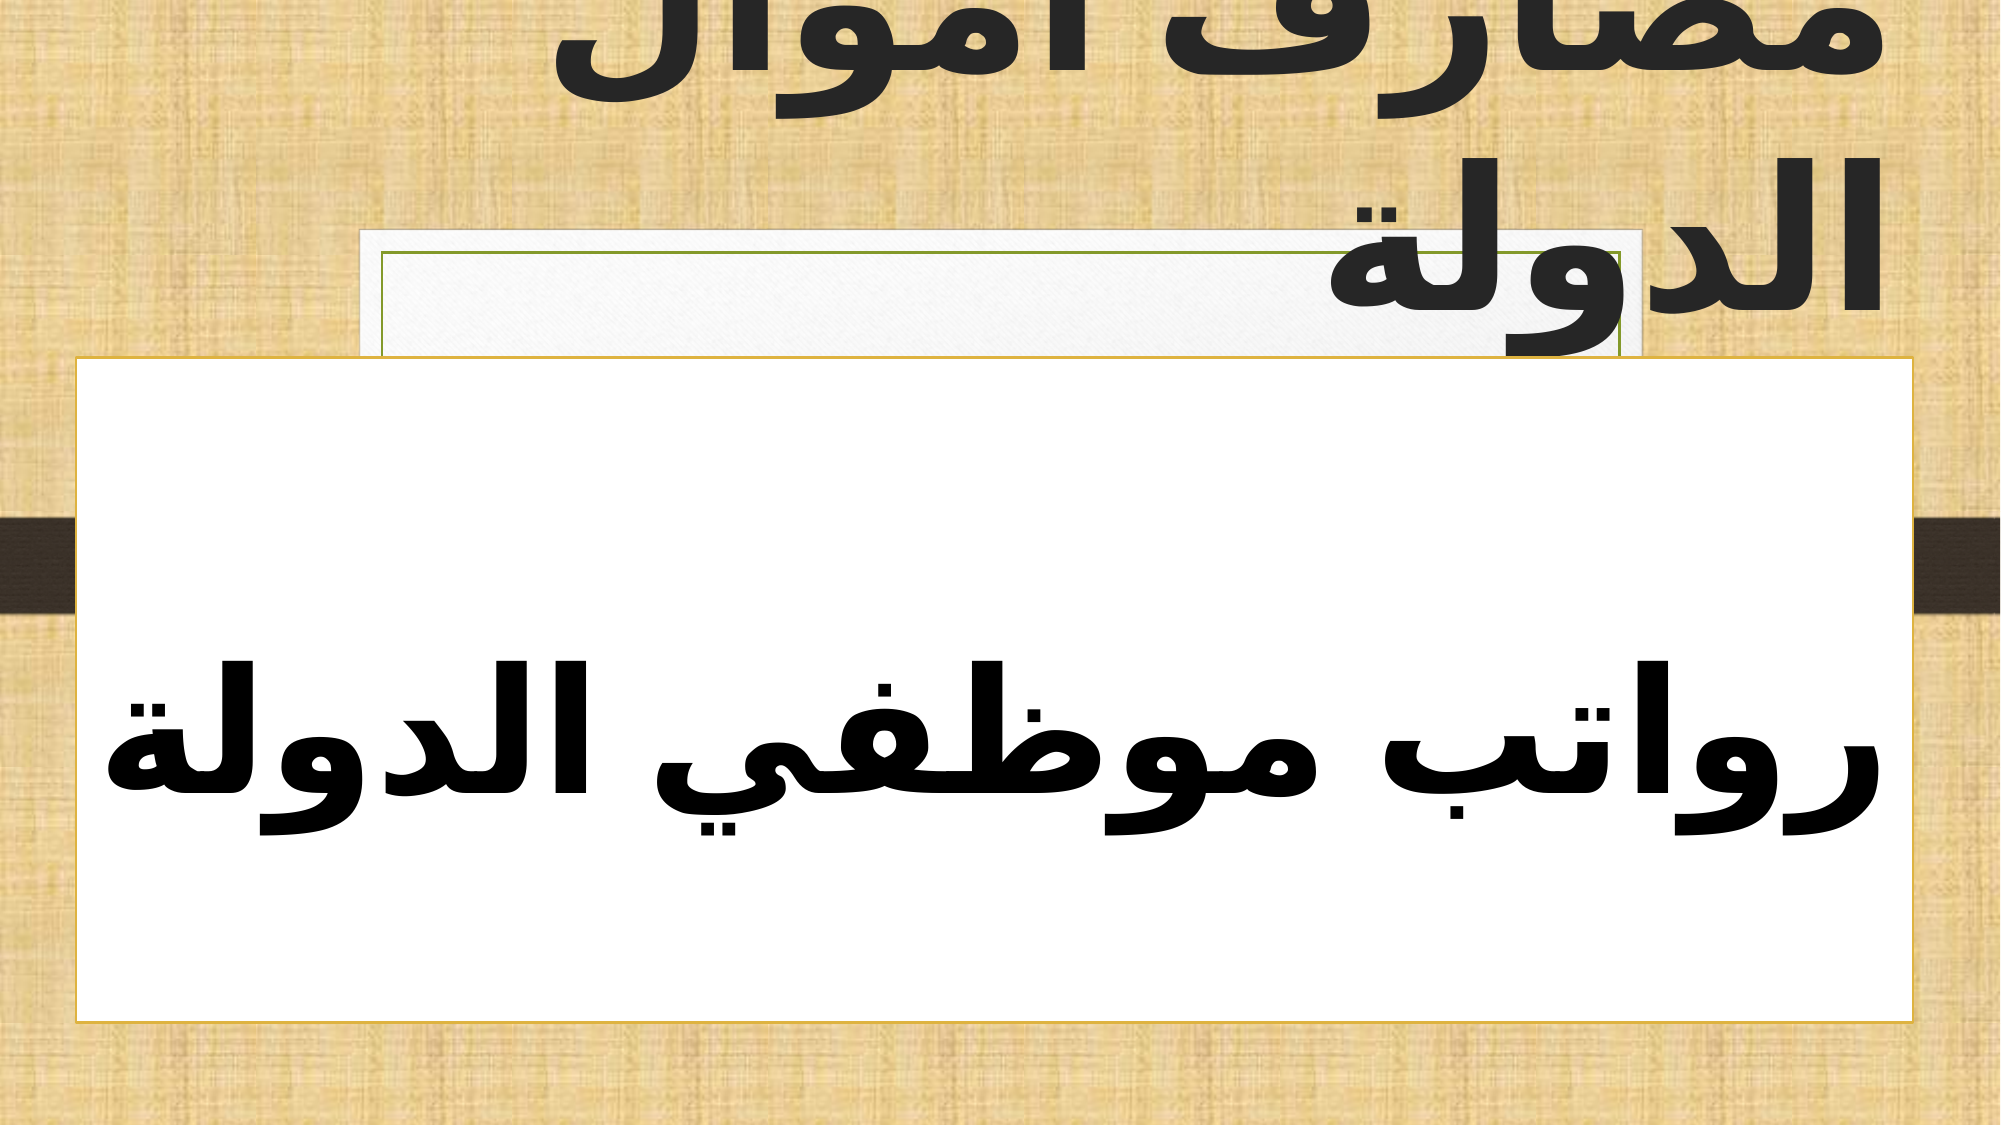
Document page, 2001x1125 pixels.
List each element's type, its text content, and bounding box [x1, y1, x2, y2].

title مصارف أموال الدولة [221, 80, 1913, 356]
picture [0, 0, 2001, 1125]
subtitle رواتب موظفي الدولة [75, 356, 1914, 1024]
